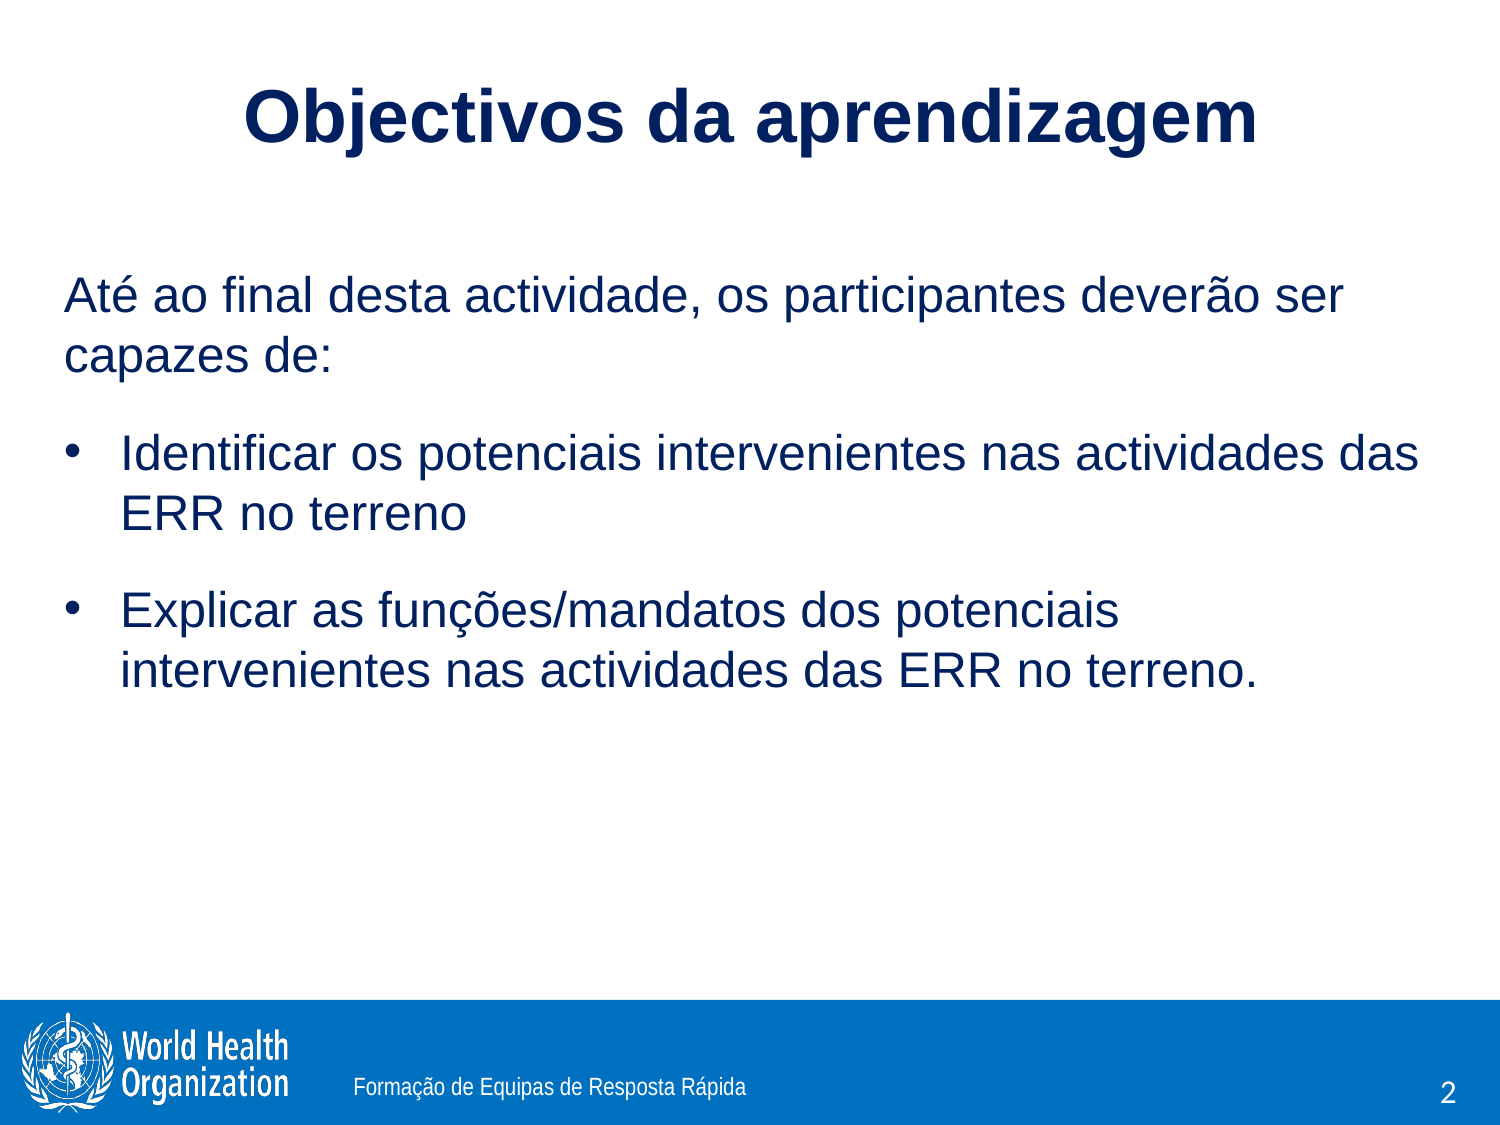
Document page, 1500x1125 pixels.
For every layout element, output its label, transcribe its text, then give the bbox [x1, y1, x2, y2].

list Até ao final desta actividade, os participantes deverão ser capazes de: Identificar os potenciais intervenientes nas actividades das ERR no terreno Explicar as funções/mandatos dos potenciais intervenientes nas actividades das ERR no terreno. [48, 255, 1455, 1083]
title Objectivos da aprendizagem [76, 19, 1427, 207]
picture [21, 1012, 288, 1113]
